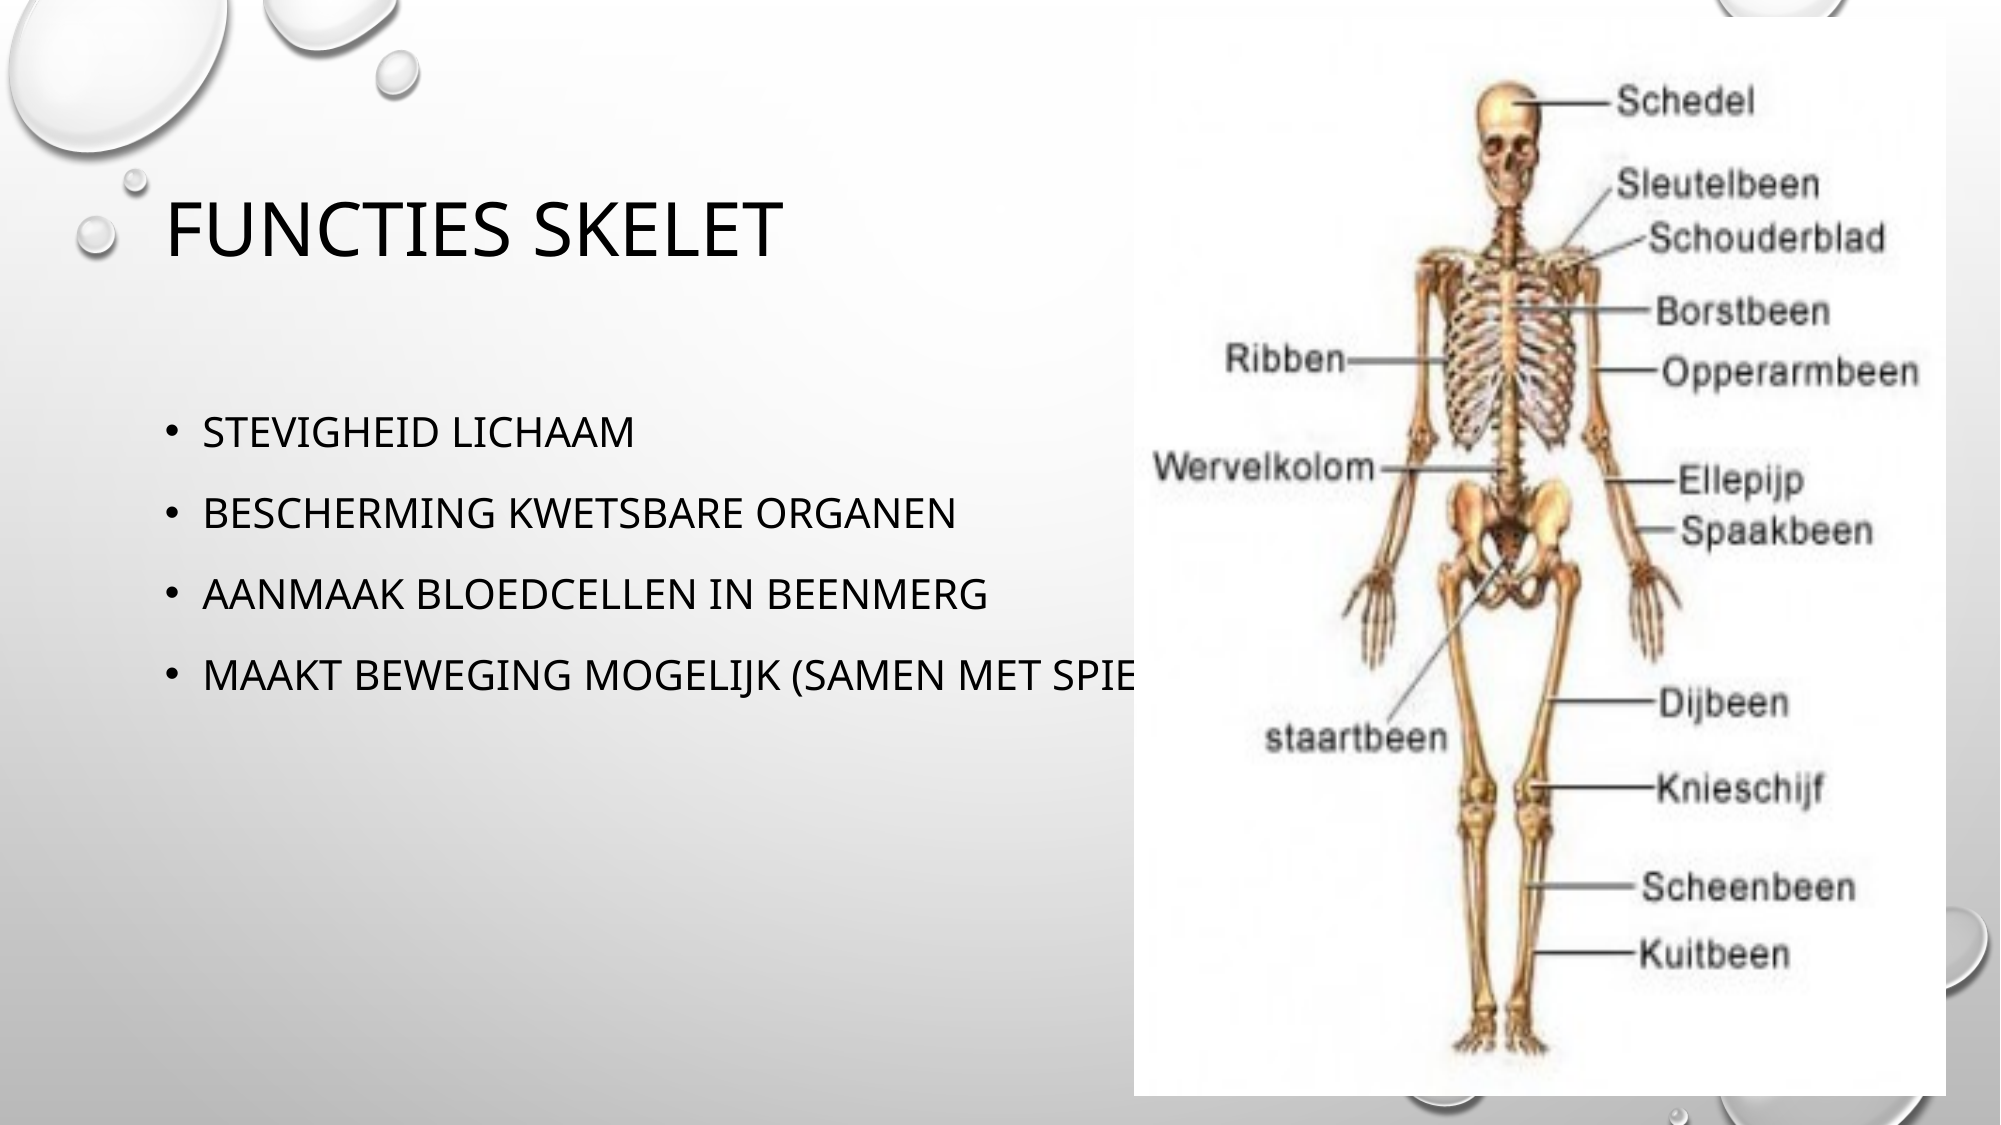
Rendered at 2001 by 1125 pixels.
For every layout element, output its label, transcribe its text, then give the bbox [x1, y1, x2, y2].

title Functies skelet [149, 101, 1128, 364]
list Stevigheid lichaam Bescherming kwetsbare organen Aanmaak bloedcellen in beenmerg Maakt beweging mogelijk (samen met spieren) [149, 388, 1128, 950]
picture [0, 0, 2000, 1125]
